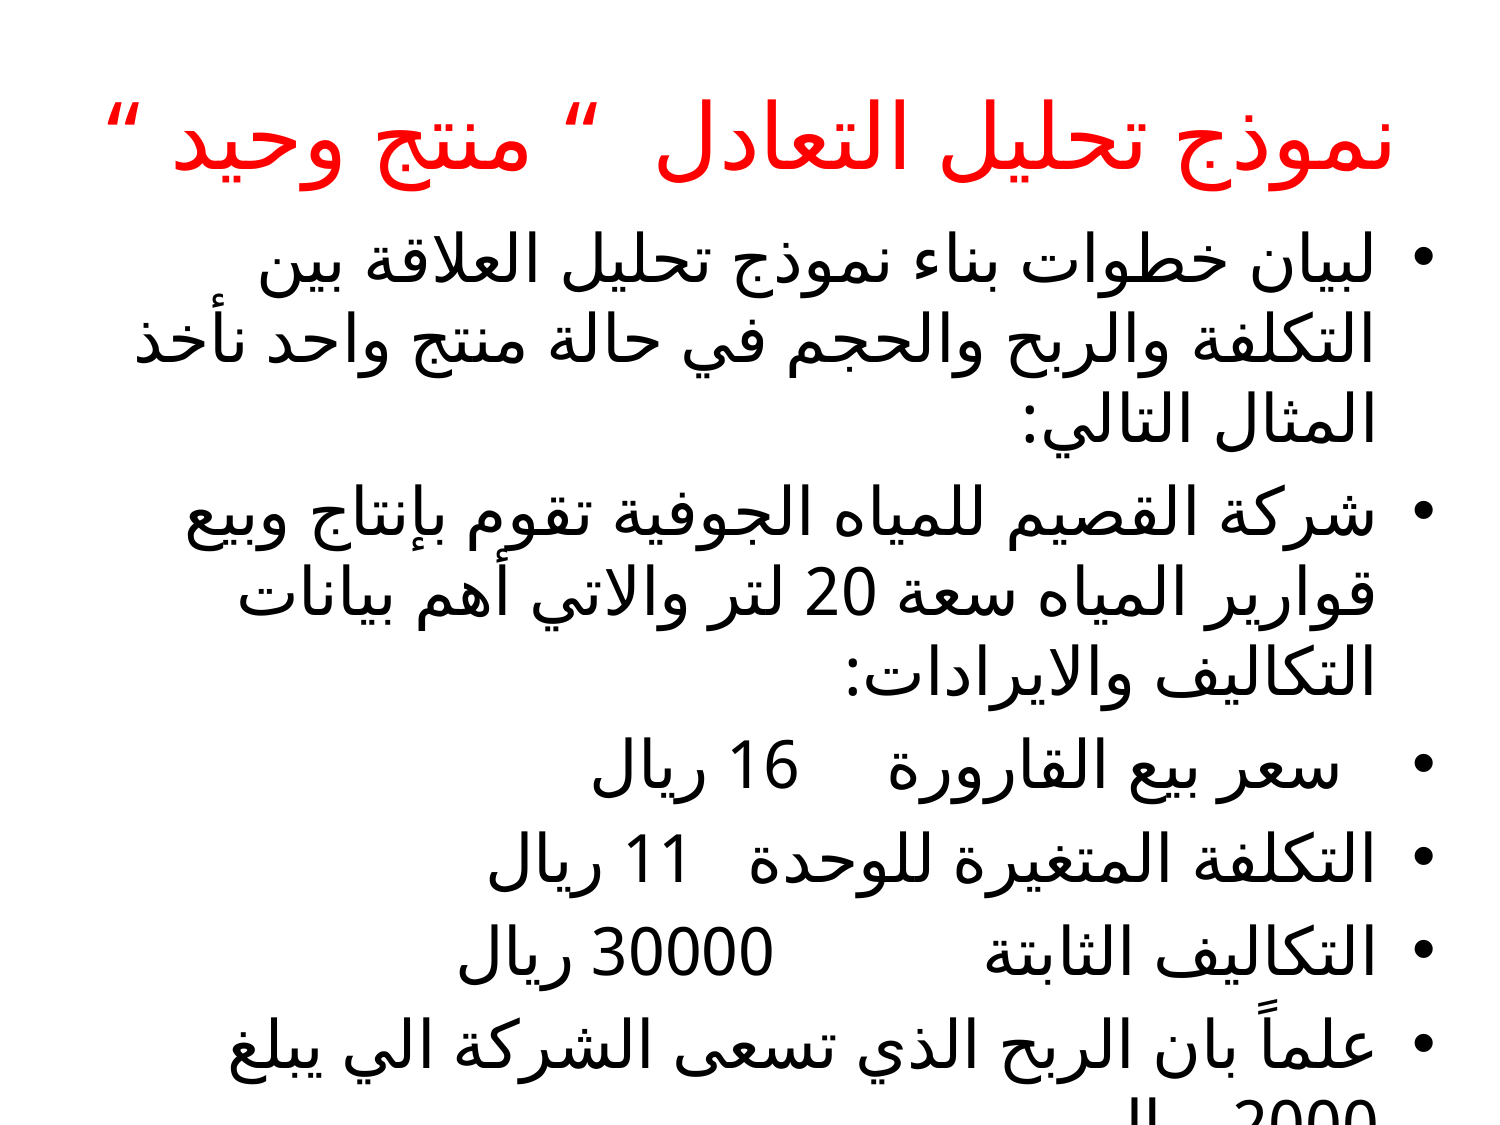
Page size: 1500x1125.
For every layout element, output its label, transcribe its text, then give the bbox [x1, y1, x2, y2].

list لبيان خطوات بناء نموذج تحليل العلاقة بين التكلفة والربح والحجم في حالة منتج واحد نأخذ المثال التالي: شركة القصيم للمياه الجوفية تقوم بإنتاج وبيع قوارير المياه سعة 20 لتر والاتي أهم بيانات التكاليف والايرادات: سعر بيع القارورة 16 ريال التكلفة المتغيرة للوحدة 11 ريال التكاليف الثابتة 30000 ريال علماً بان الربح الذي تسعى الشركة الي يبلغ 2000 ريال [100, 208, 1451, 951]
title نموذج تحليل التعادل “ منتج وحيد “ [75, 45, 1425, 220]
